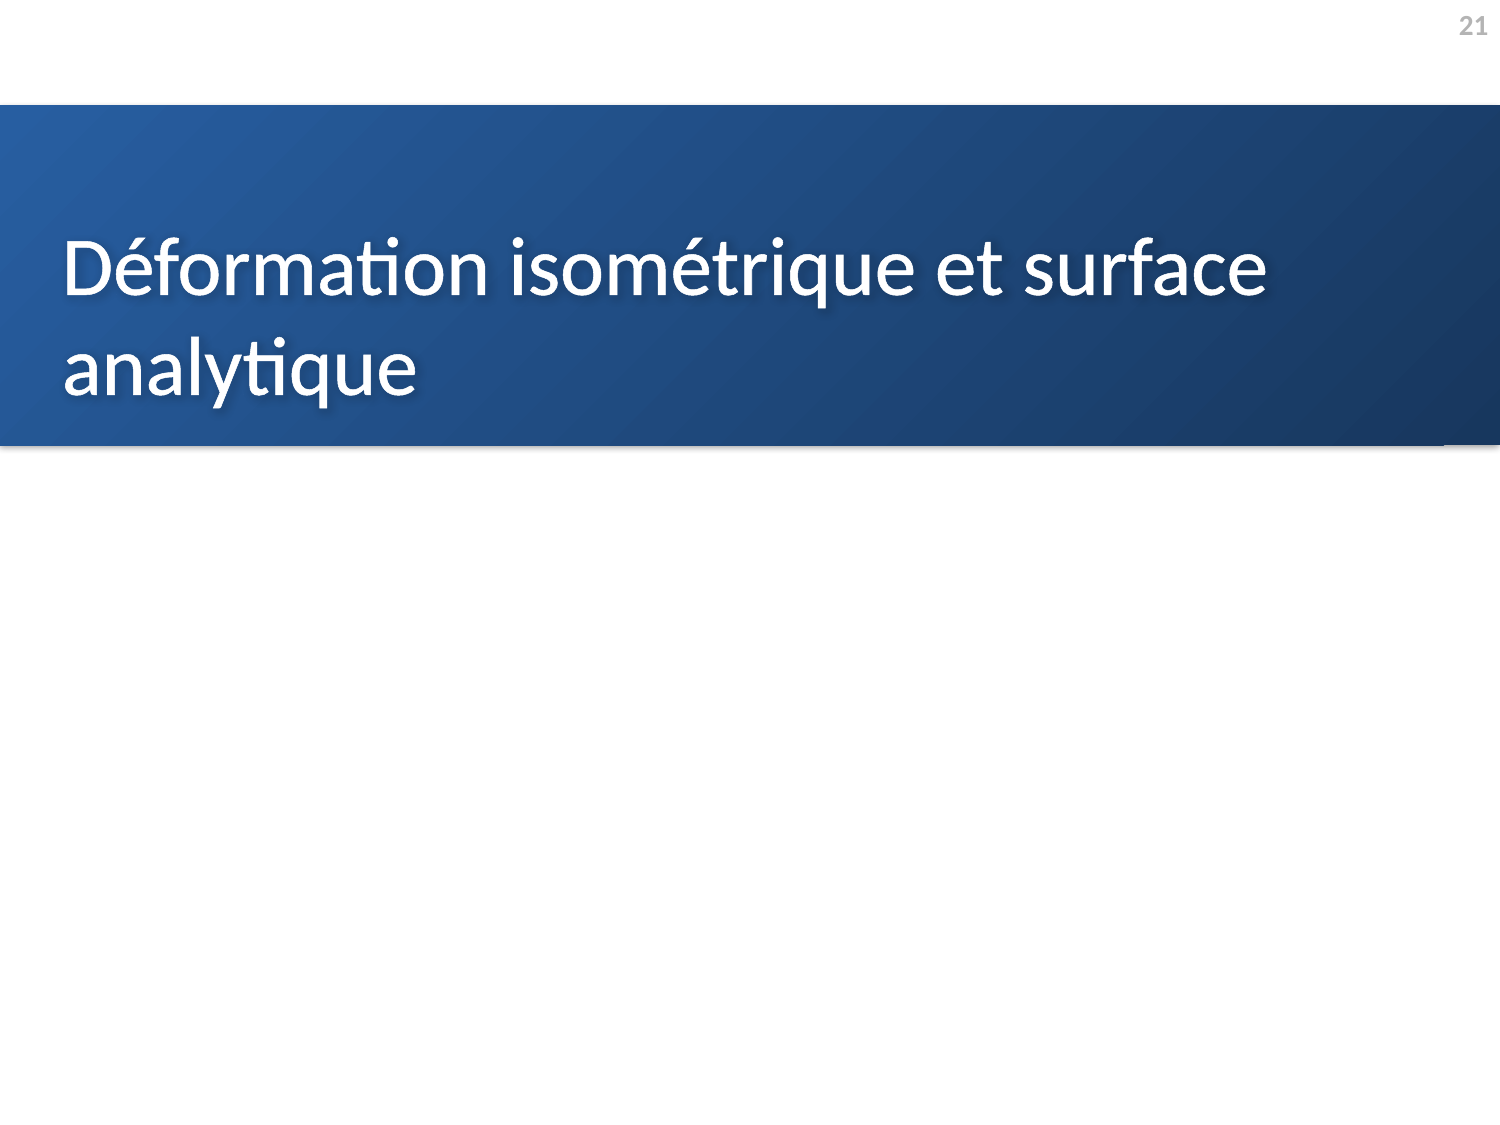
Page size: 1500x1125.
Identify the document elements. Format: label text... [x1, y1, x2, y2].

slide_number 21 [1364, 0, 1500, 60]
title Déformation isométrique et surface analytique [46, 196, 1463, 419]
